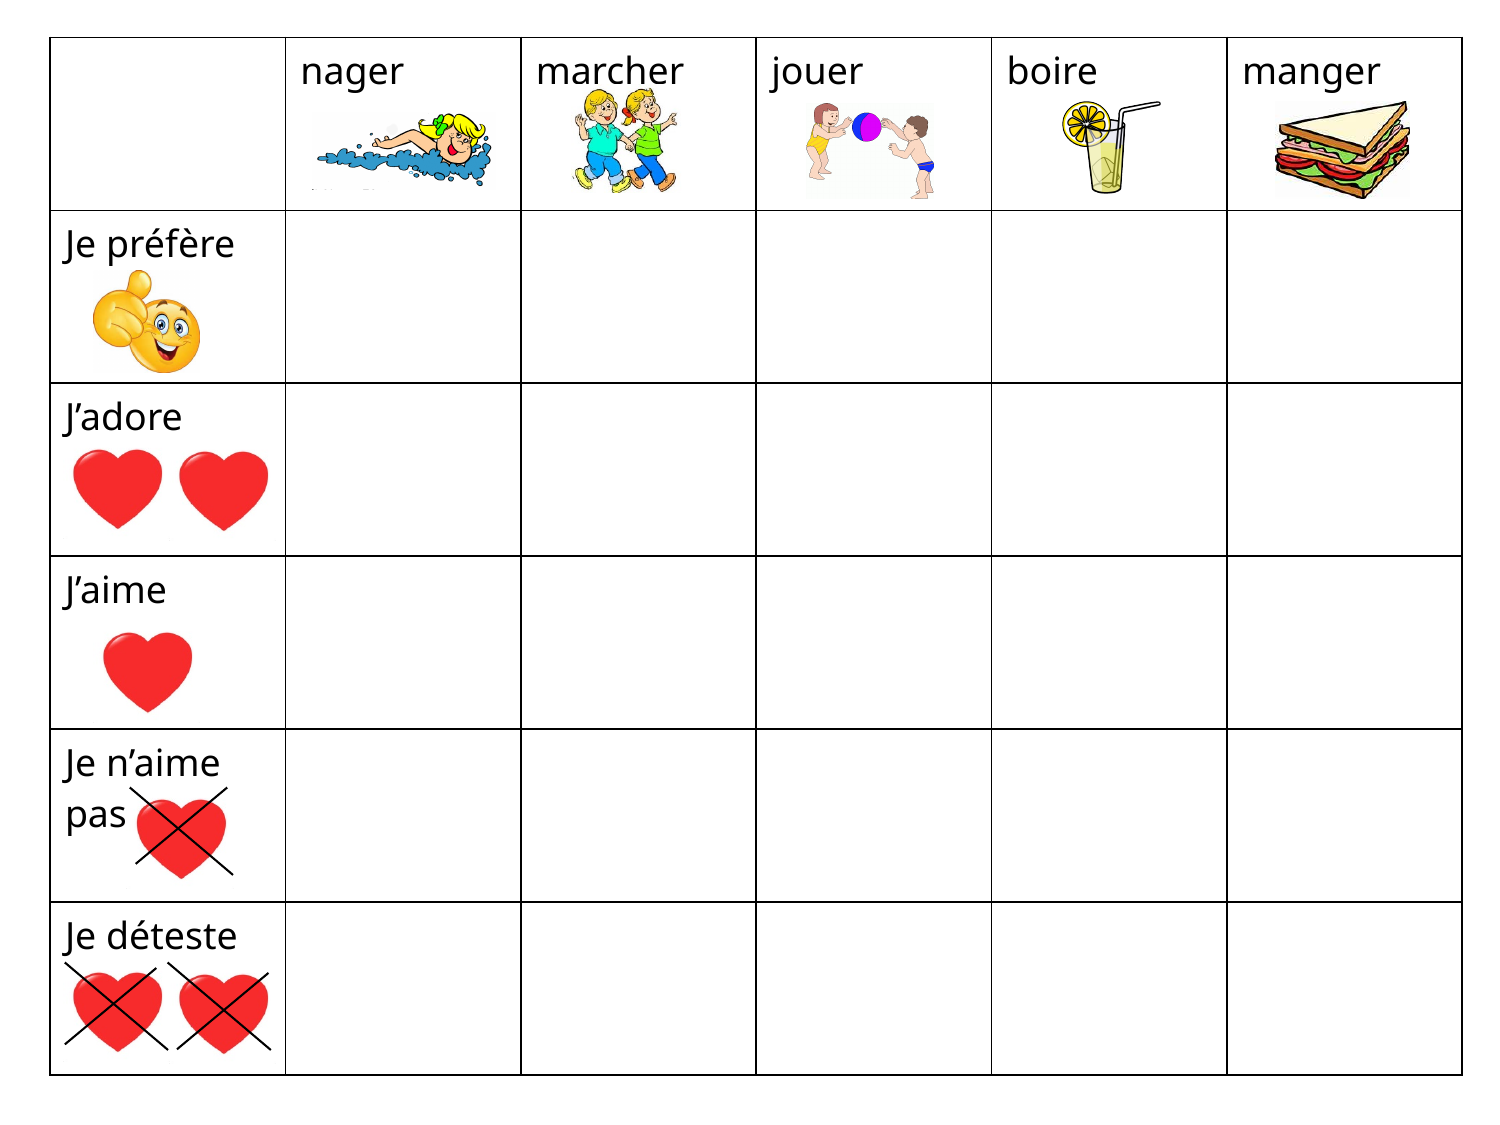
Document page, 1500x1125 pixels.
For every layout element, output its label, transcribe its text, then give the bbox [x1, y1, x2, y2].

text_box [64, 967, 157, 1045]
table_cell [286, 730, 520, 901]
picture [571, 83, 686, 194]
picture [63, 437, 277, 542]
picture [126, 787, 234, 890]
table_header [51, 38, 285, 210]
table_cell [757, 903, 991, 1074]
table_cell [1228, 384, 1461, 555]
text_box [129, 787, 234, 876]
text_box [167, 962, 272, 1051]
picture [93, 270, 201, 373]
table_cell J’adore [51, 384, 285, 555]
table_cell Je préfère [51, 211, 285, 382]
table_cell [992, 903, 1226, 1074]
table_cell [757, 384, 991, 555]
table_cell [992, 557, 1226, 728]
table_header marcher [522, 38, 755, 210]
table_cell [522, 730, 755, 901]
table_cell [522, 903, 755, 1074]
table_header jouer [757, 38, 991, 210]
table_cell [1228, 730, 1461, 901]
table_header boire [992, 38, 1226, 210]
table_cell [1228, 211, 1461, 382]
table_cell [286, 211, 520, 382]
table_cell [522, 211, 755, 382]
table_cell [757, 730, 991, 901]
picture [93, 620, 201, 723]
table_cell [1228, 903, 1461, 1074]
table_cell [522, 384, 755, 555]
table_cell [286, 384, 520, 555]
picture [312, 112, 496, 190]
table_cell [286, 557, 520, 728]
table_cell Je déteste [51, 903, 285, 1074]
table_cell [522, 557, 755, 728]
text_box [64, 962, 165, 971]
table_cell [992, 211, 1226, 382]
table_cell [992, 384, 1226, 555]
picture [1062, 101, 1162, 194]
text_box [176, 972, 269, 1050]
table_header nager [286, 38, 520, 210]
table_cell Je n’aime pas [51, 730, 285, 901]
table_cell [757, 211, 991, 382]
picture [806, 103, 934, 199]
picture [63, 960, 277, 1065]
picture [1274, 101, 1411, 199]
table_cell [1228, 557, 1461, 728]
table_cell [286, 903, 520, 1074]
table_cell J’aime [51, 557, 285, 728]
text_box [135, 787, 228, 865]
table_cell [992, 730, 1226, 901]
table_header manger [1228, 38, 1461, 210]
table_cell [757, 557, 991, 728]
